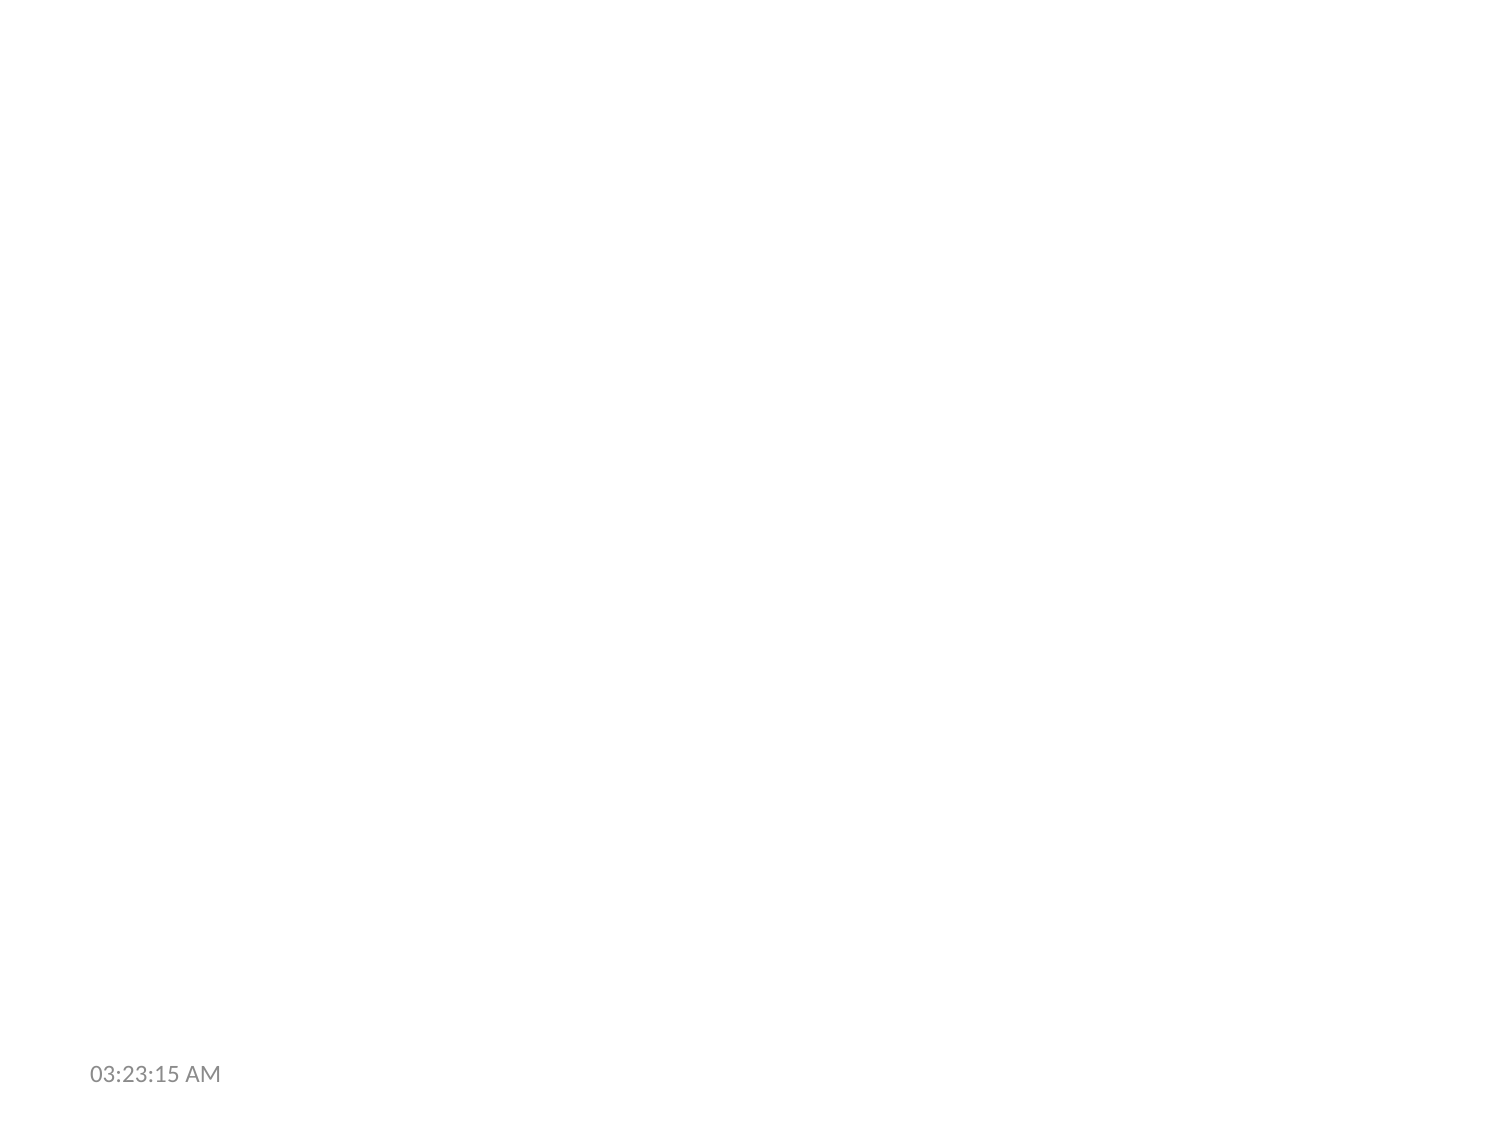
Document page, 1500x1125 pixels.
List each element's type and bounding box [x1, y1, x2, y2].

slide_number [75, 1042, 425, 1103]
